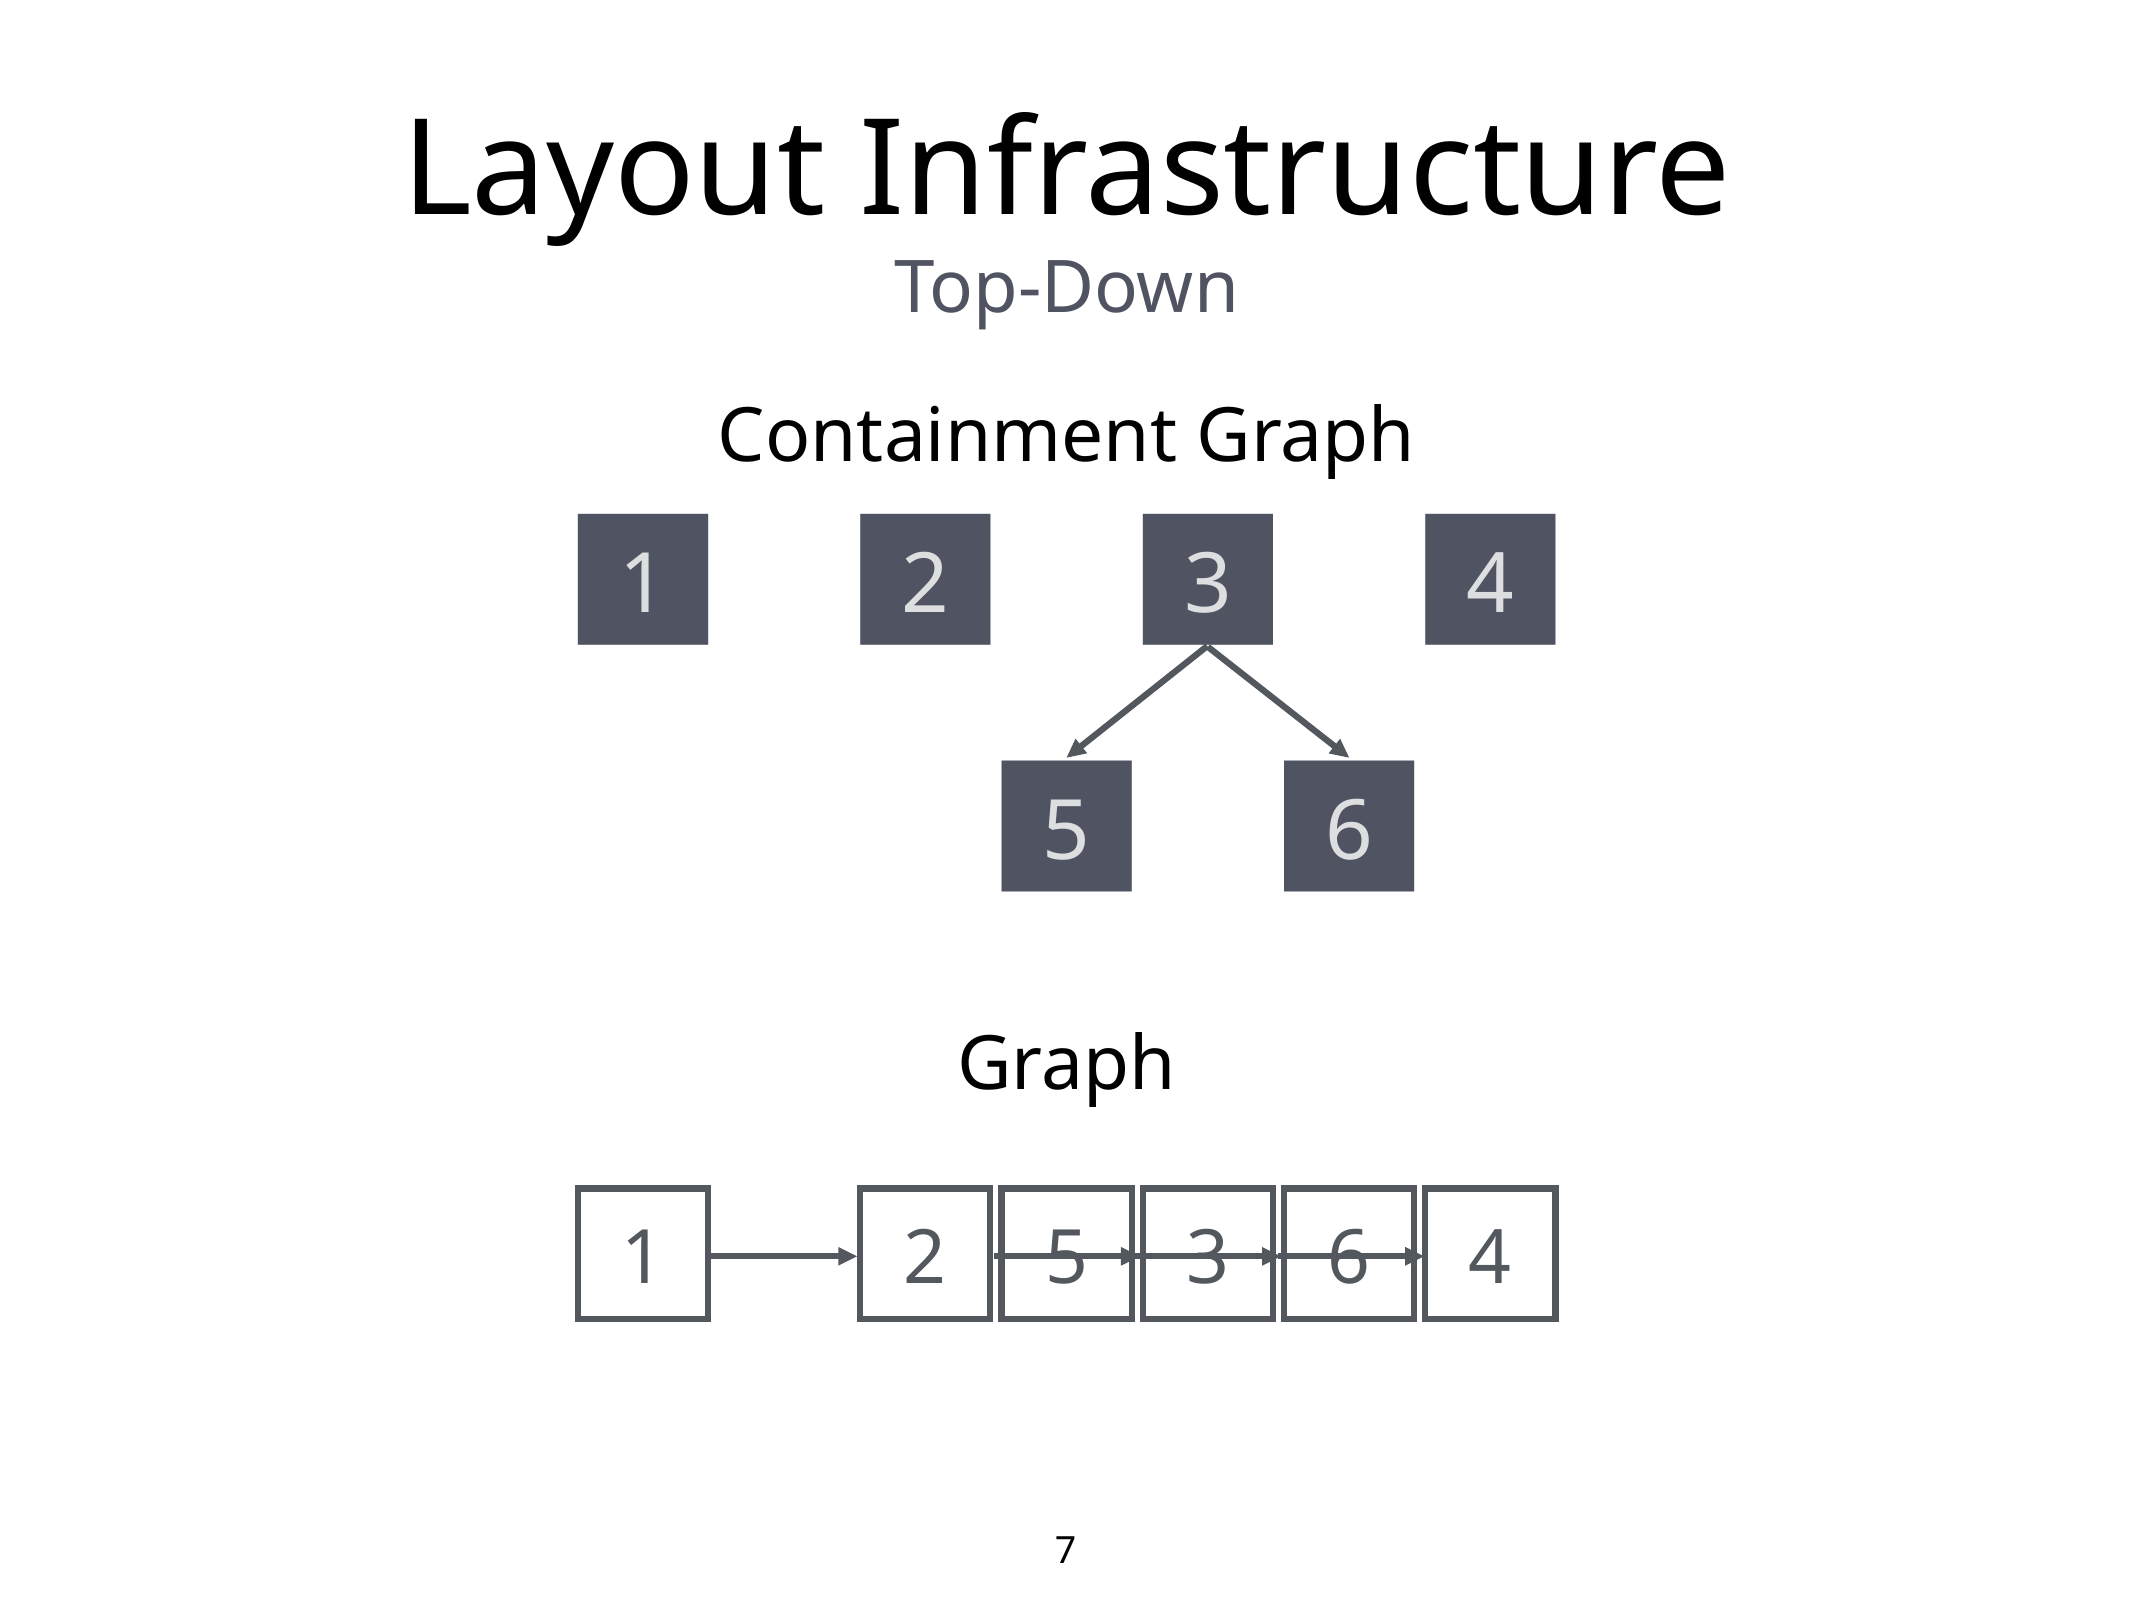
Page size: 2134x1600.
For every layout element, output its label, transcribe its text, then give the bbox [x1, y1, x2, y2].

text_box Containment Graph [709, 378, 1424, 485]
text_box 6 [1284, 760, 1415, 892]
text_box 3 [1142, 513, 1273, 645]
text_box [1207, 646, 1350, 758]
text_box 2 [860, 513, 991, 645]
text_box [577, 1188, 1556, 1320]
slide_number 7 [1045, 1517, 1086, 1581]
text_box 1 [577, 513, 709, 645]
text_box Top-Down [156, 231, 1978, 336]
text_box 4 [1425, 513, 1556, 645]
title Layout Infrastructure [155, 72, 1978, 251]
text_box [1066, 645, 1208, 758]
text_box Graph [949, 1006, 1185, 1113]
text_box 5 [1001, 760, 1132, 892]
